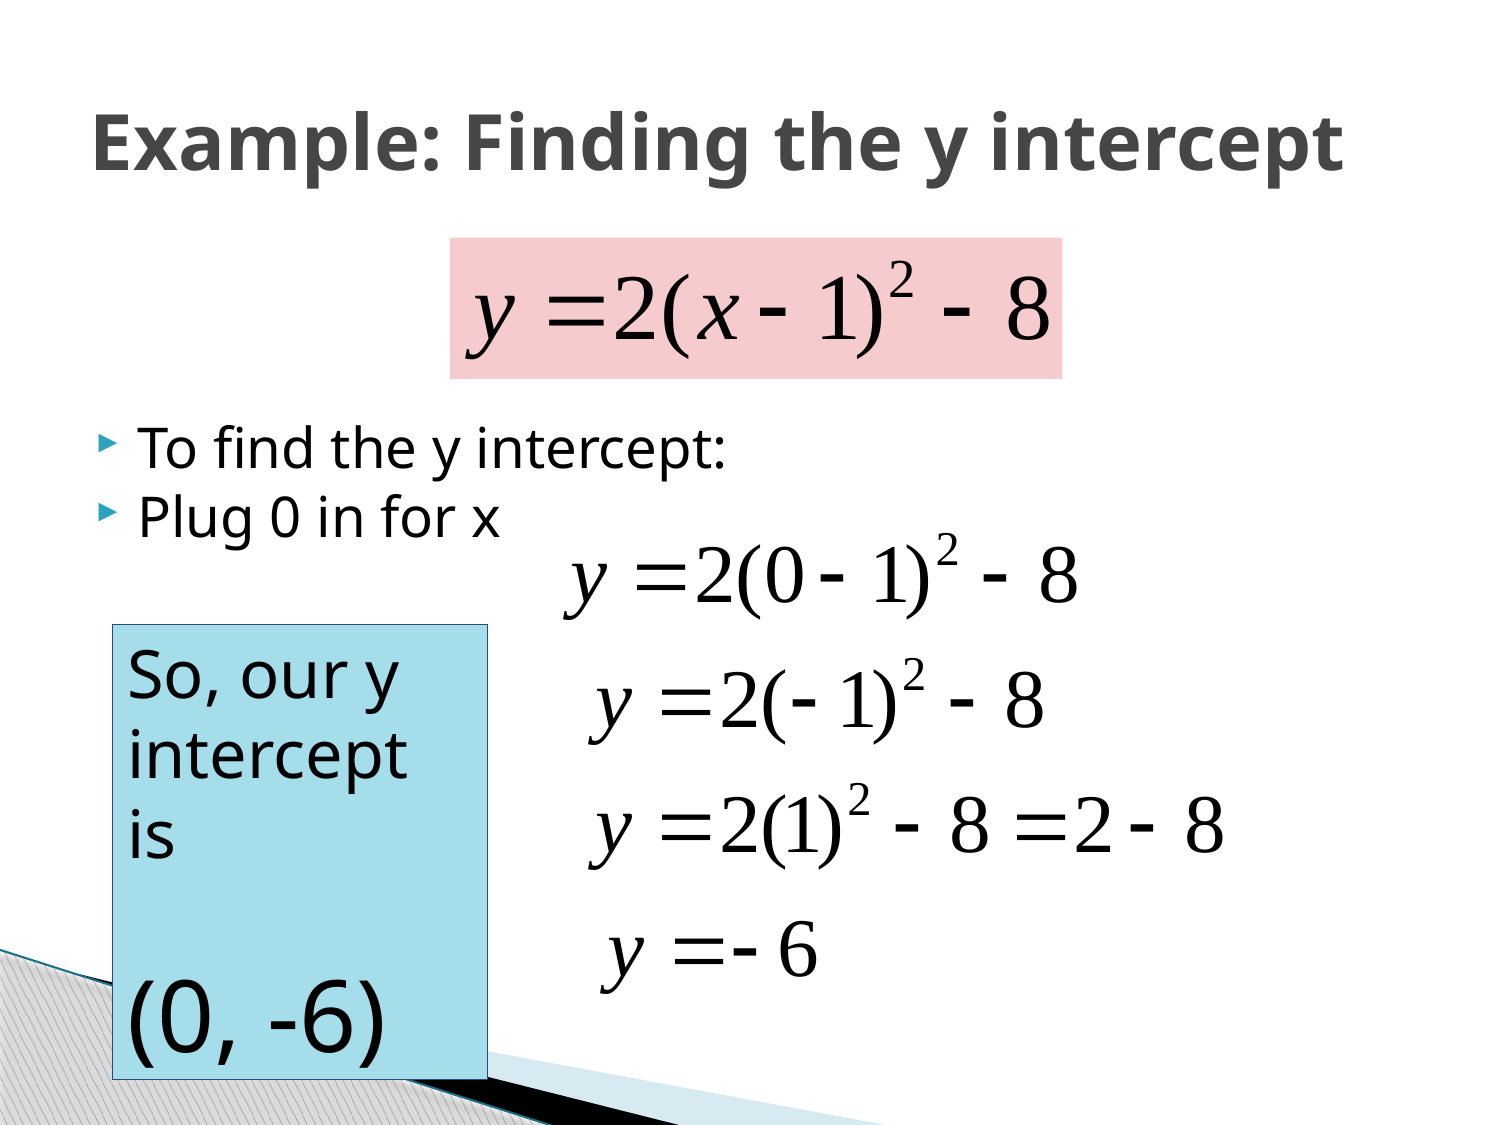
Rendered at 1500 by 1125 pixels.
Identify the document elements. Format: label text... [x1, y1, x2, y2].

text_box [449, 237, 1063, 380]
list To find the y intercept: Plug 0 in for x [62, 412, 1438, 575]
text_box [587, 899, 831, 1012]
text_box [574, 762, 1235, 888]
title Example: Finding the y intercept [75, 45, 1425, 233]
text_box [574, 637, 1062, 762]
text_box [549, 512, 1092, 638]
text_box So, our y intercept is (0, -6) [112, 624, 488, 1080]
